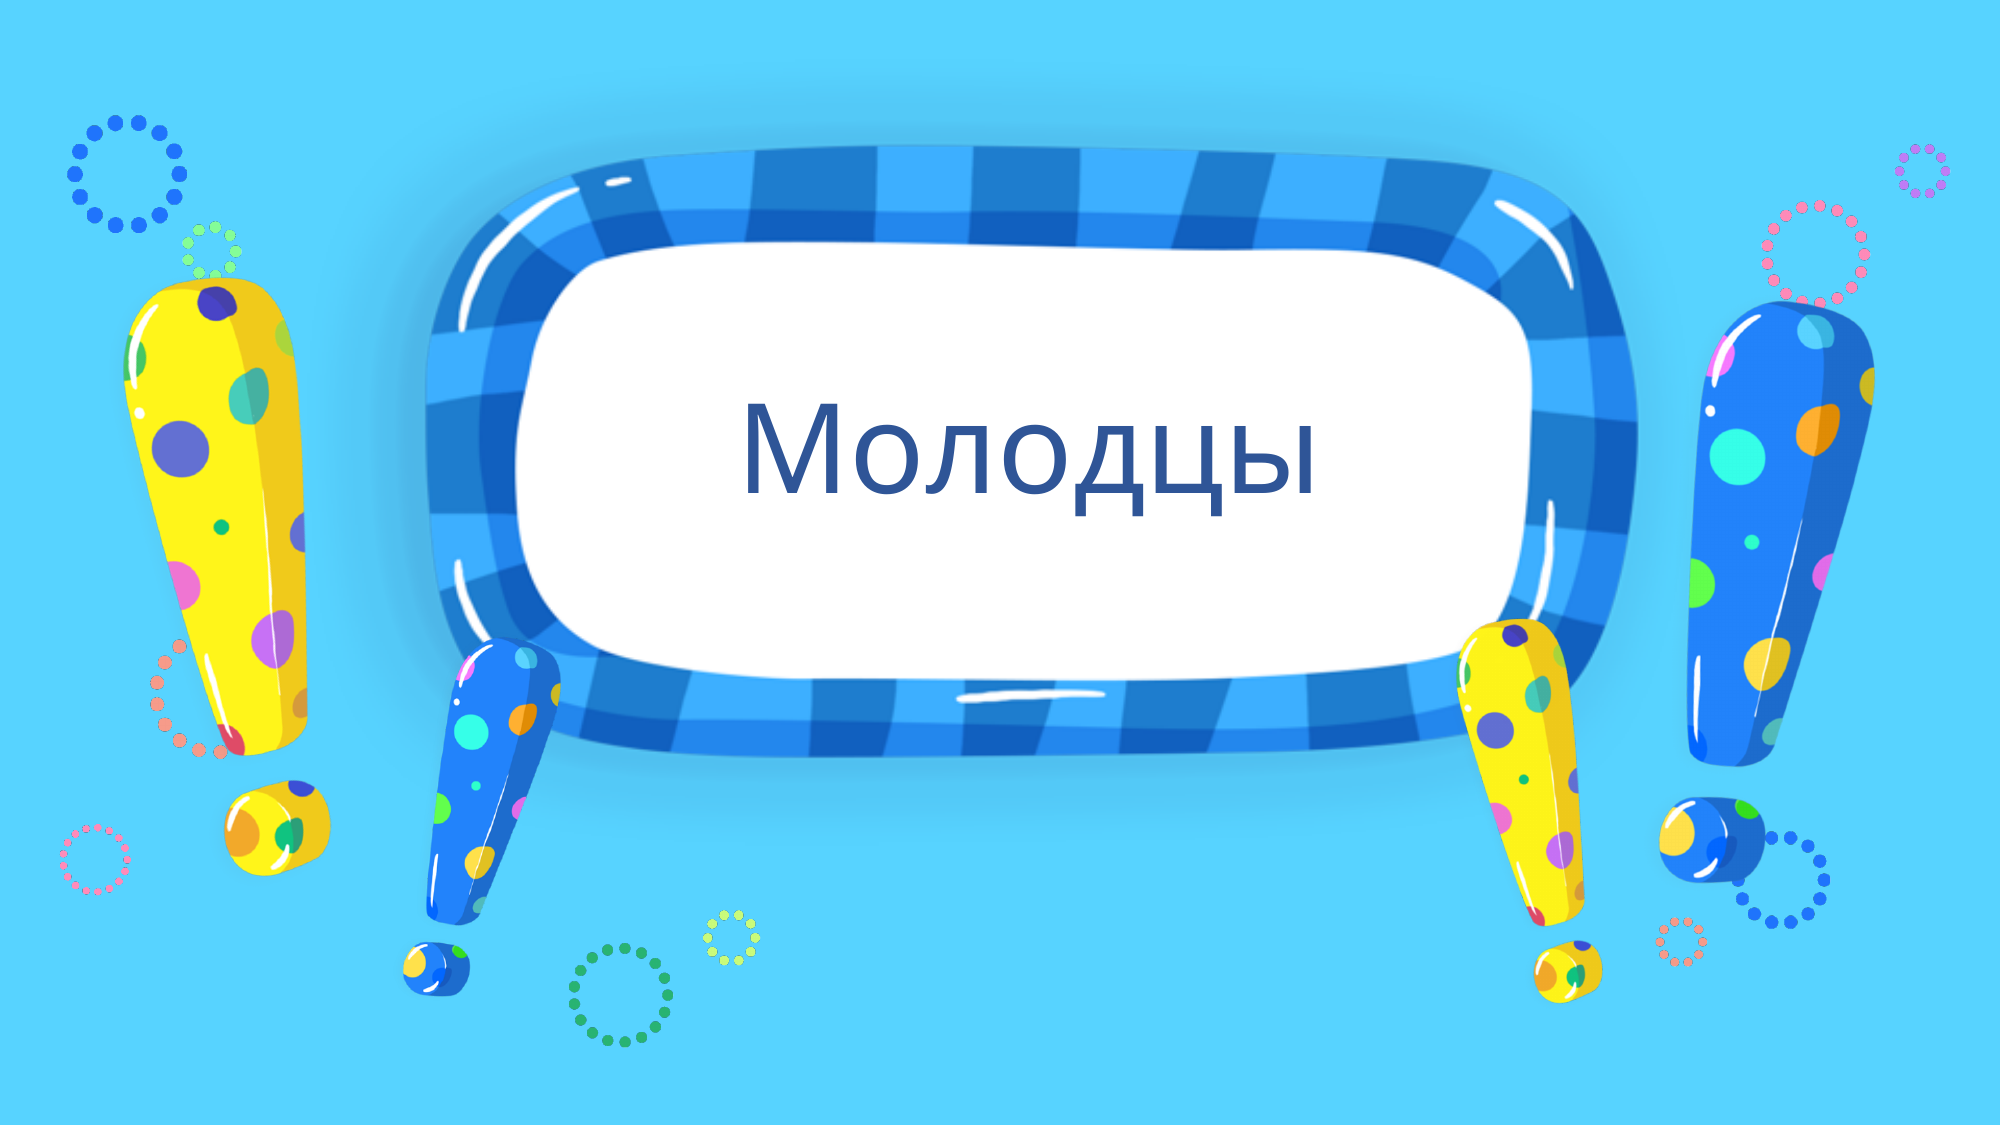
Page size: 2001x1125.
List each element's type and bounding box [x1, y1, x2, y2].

picture [1888, 137, 1957, 204]
picture [564, 939, 675, 1050]
picture [2, 59, 1915, 1020]
picture [699, 902, 761, 967]
